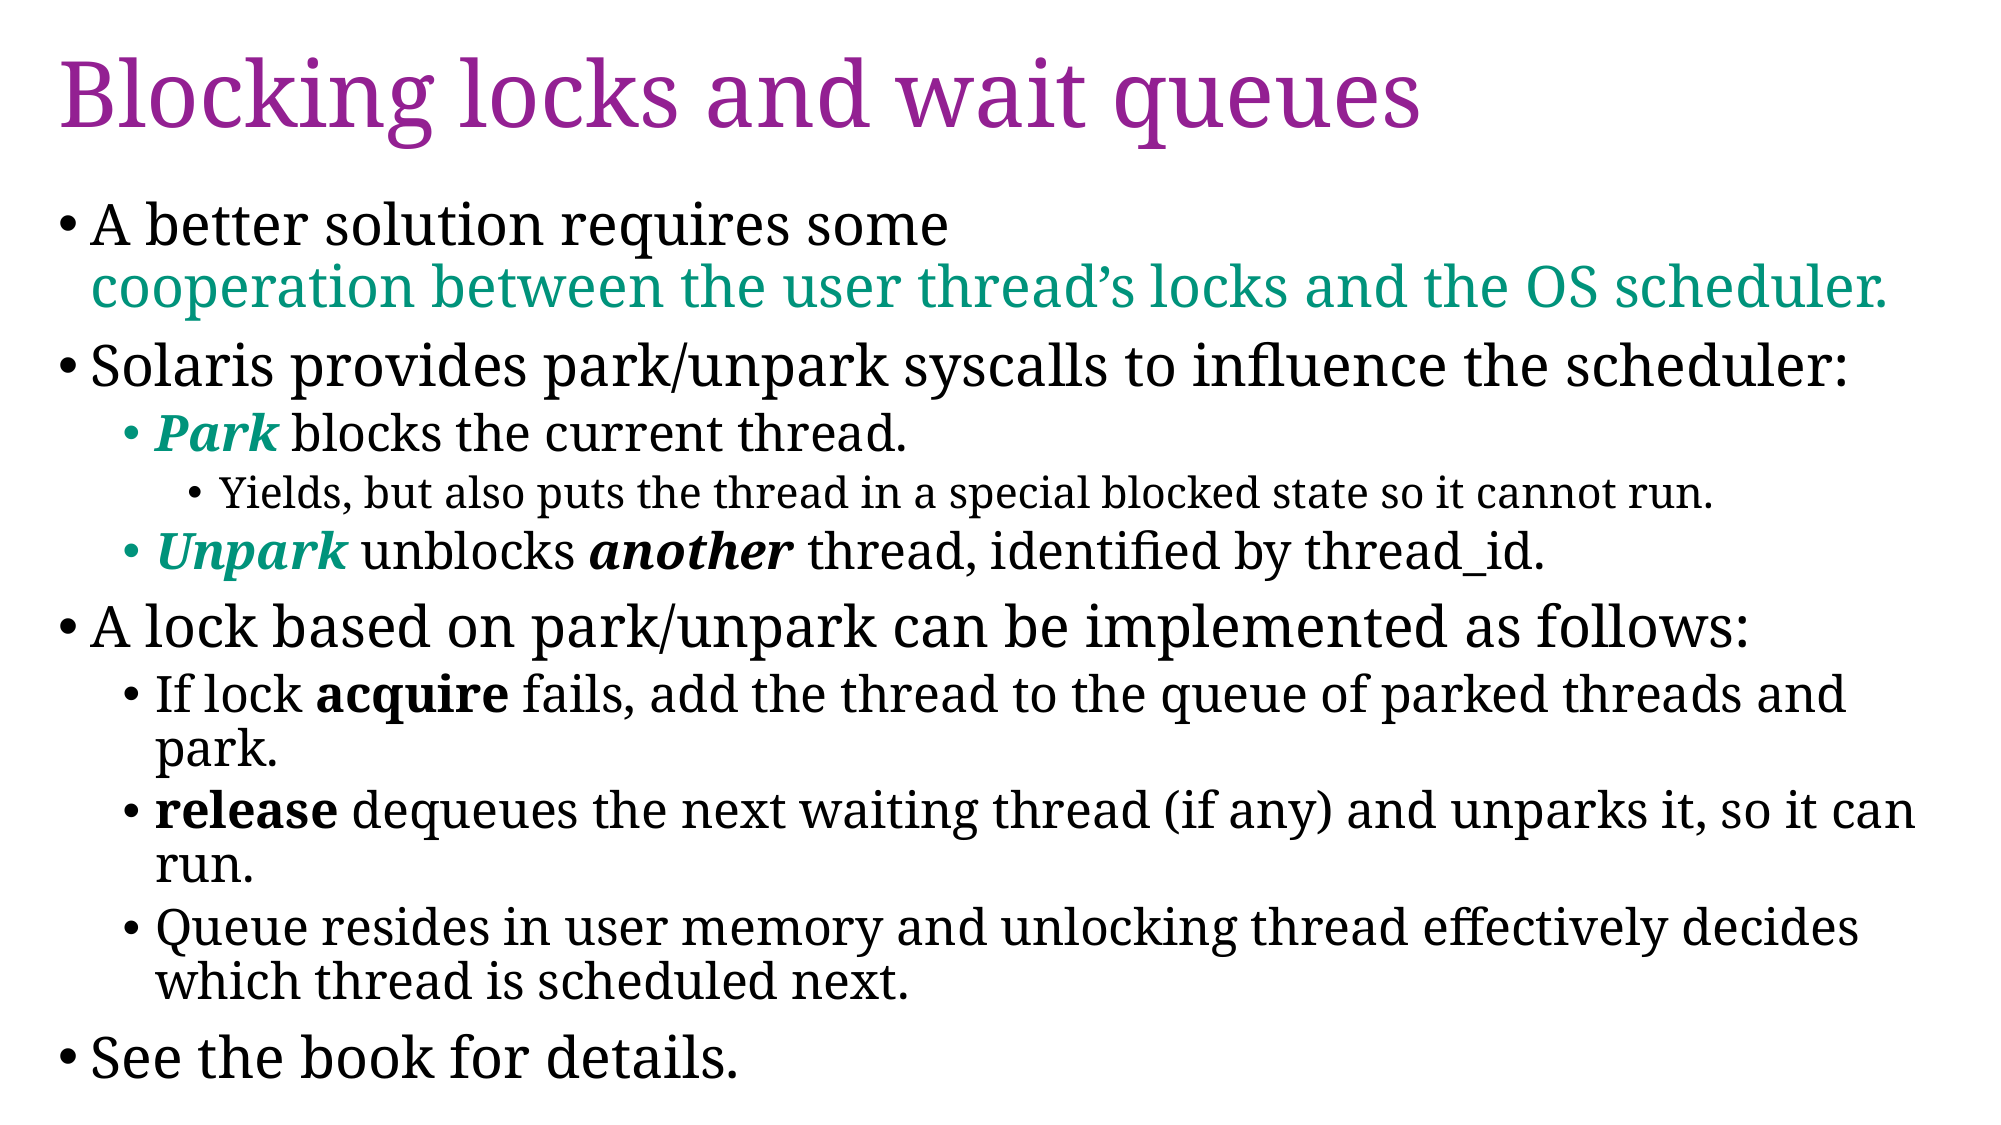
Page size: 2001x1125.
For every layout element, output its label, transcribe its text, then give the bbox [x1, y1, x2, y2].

title Blocking locks and wait queues [43, 25, 1953, 171]
list A better solution requires some cooperation between the user thread’s locks and the OS scheduler. Solaris provides park/unpark syscalls to influence the scheduler: Park blocks the current thread. Yields, but also puts the thread in a special blocked state so it cannot run. Unpark unblocks another thread, identified by thread_id. A lock based on park/unpark can be implemented as follows: If lock acquire fails, add the thread to the queue of parked threads and park. release dequeues the next waiting thread (if any) and unparks it, so it can run. Queue resides in user memory and unlocking thread effectively decides which thread is scheduled next. See the book for details. [43, 188, 1953, 1106]
